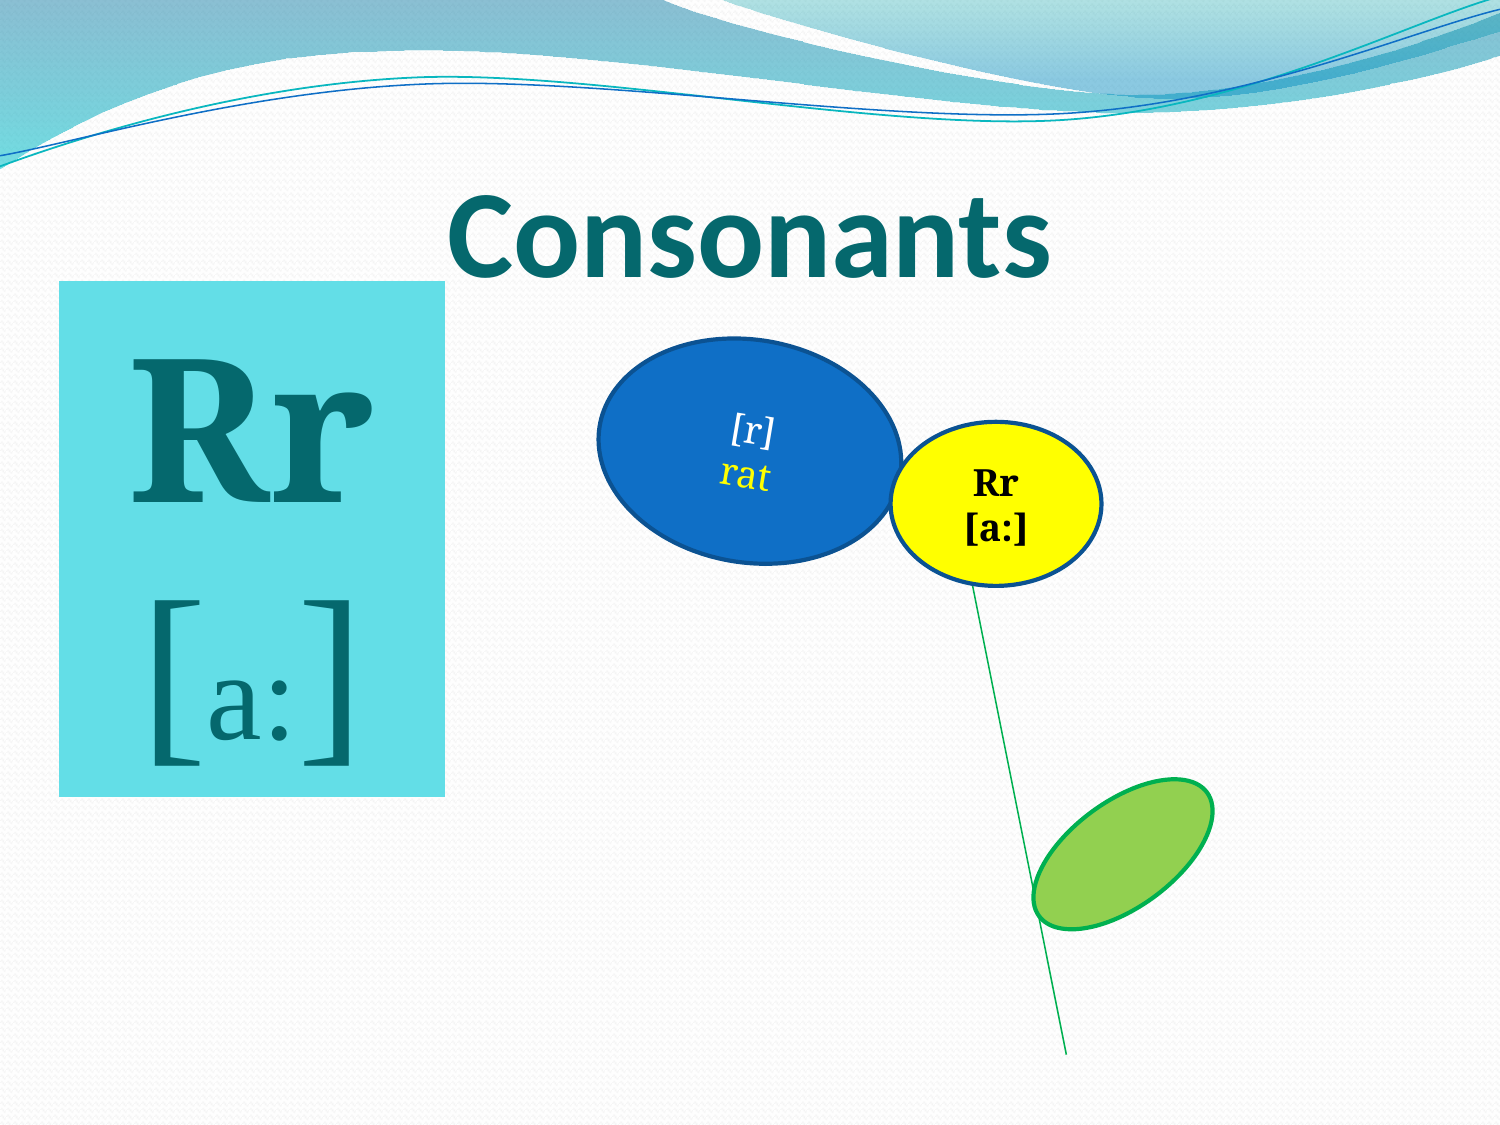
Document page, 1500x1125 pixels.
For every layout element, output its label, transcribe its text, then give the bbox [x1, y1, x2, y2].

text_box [784, 773, 1255, 868]
text_box Rr [a:] [888, 419, 1104, 588]
title Consonants [75, 115, 1425, 303]
text_box [1031, 880, 1178, 932]
text_box [r] rat [596, 336, 904, 566]
table_header Rr [a:] [59, 281, 445, 797]
